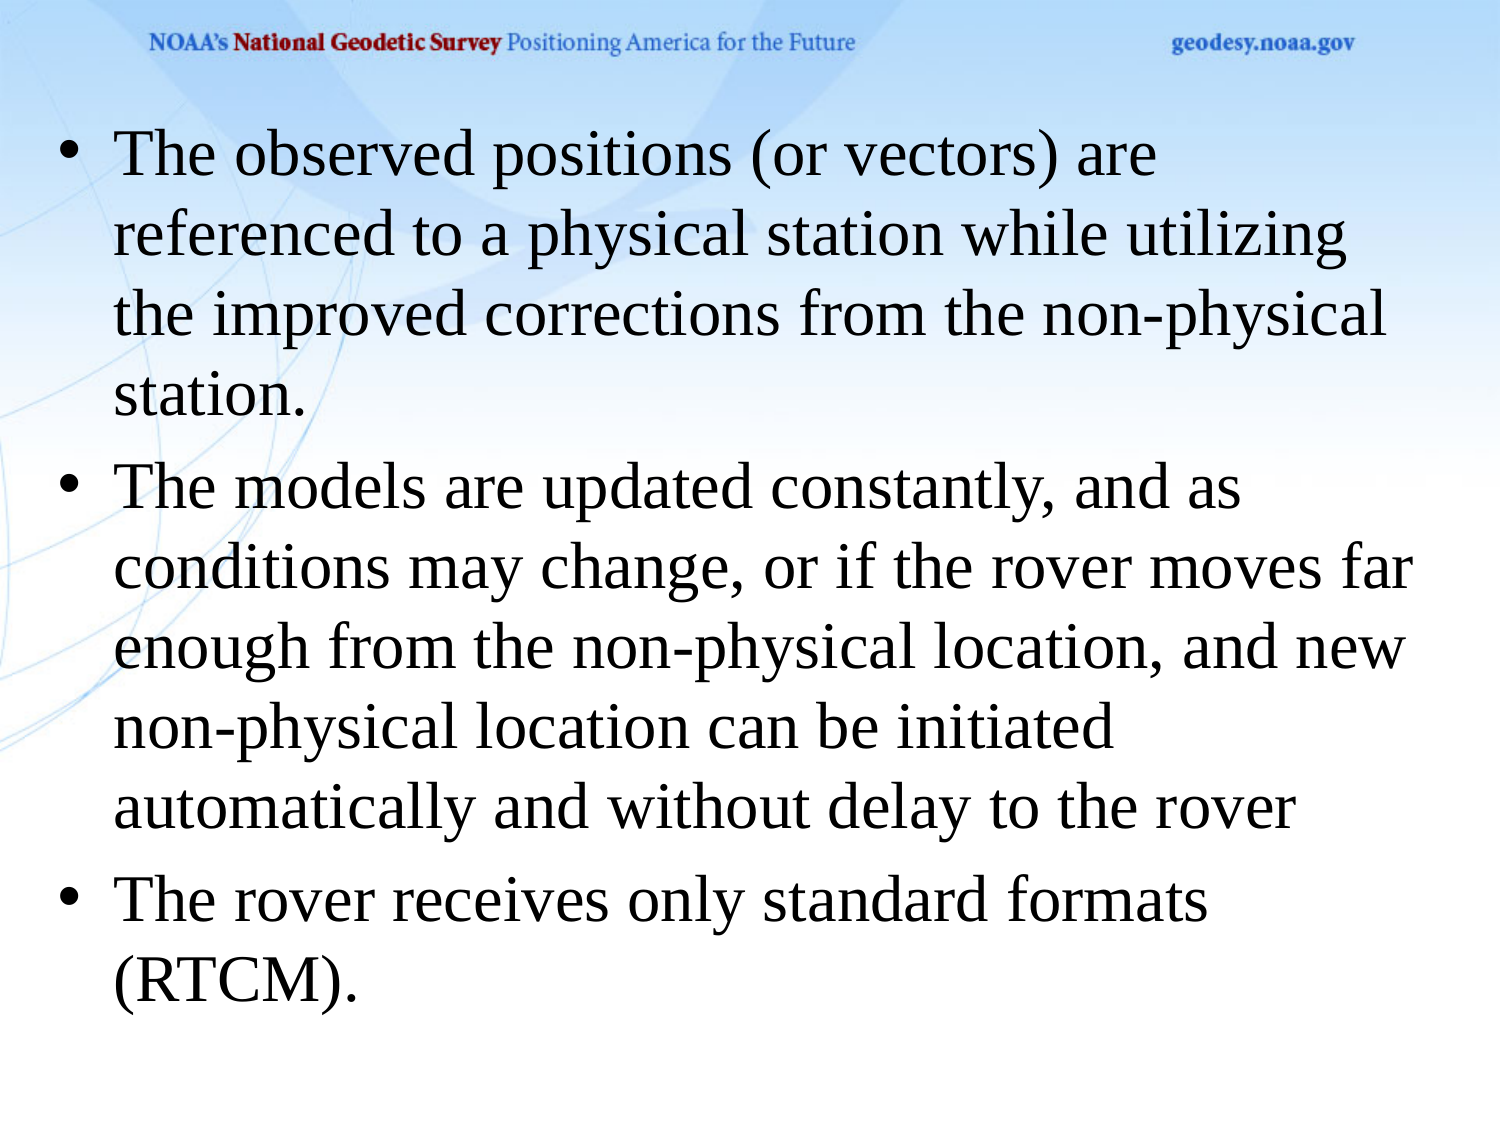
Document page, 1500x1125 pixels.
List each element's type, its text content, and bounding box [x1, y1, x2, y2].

picture [0, 0, 1500, 1125]
list The observed positions (or vectors) are referenced to a physical station while utilizing the improved corrections from the non-physical station. The models are updated constantly, and as conditions may change, or if the rover moves far enough from the non-physical location, and new non-physical location can be initiated automatically and without delay to the rover The rover receives only standard formats (RTCM). [42, 101, 1438, 1088]
